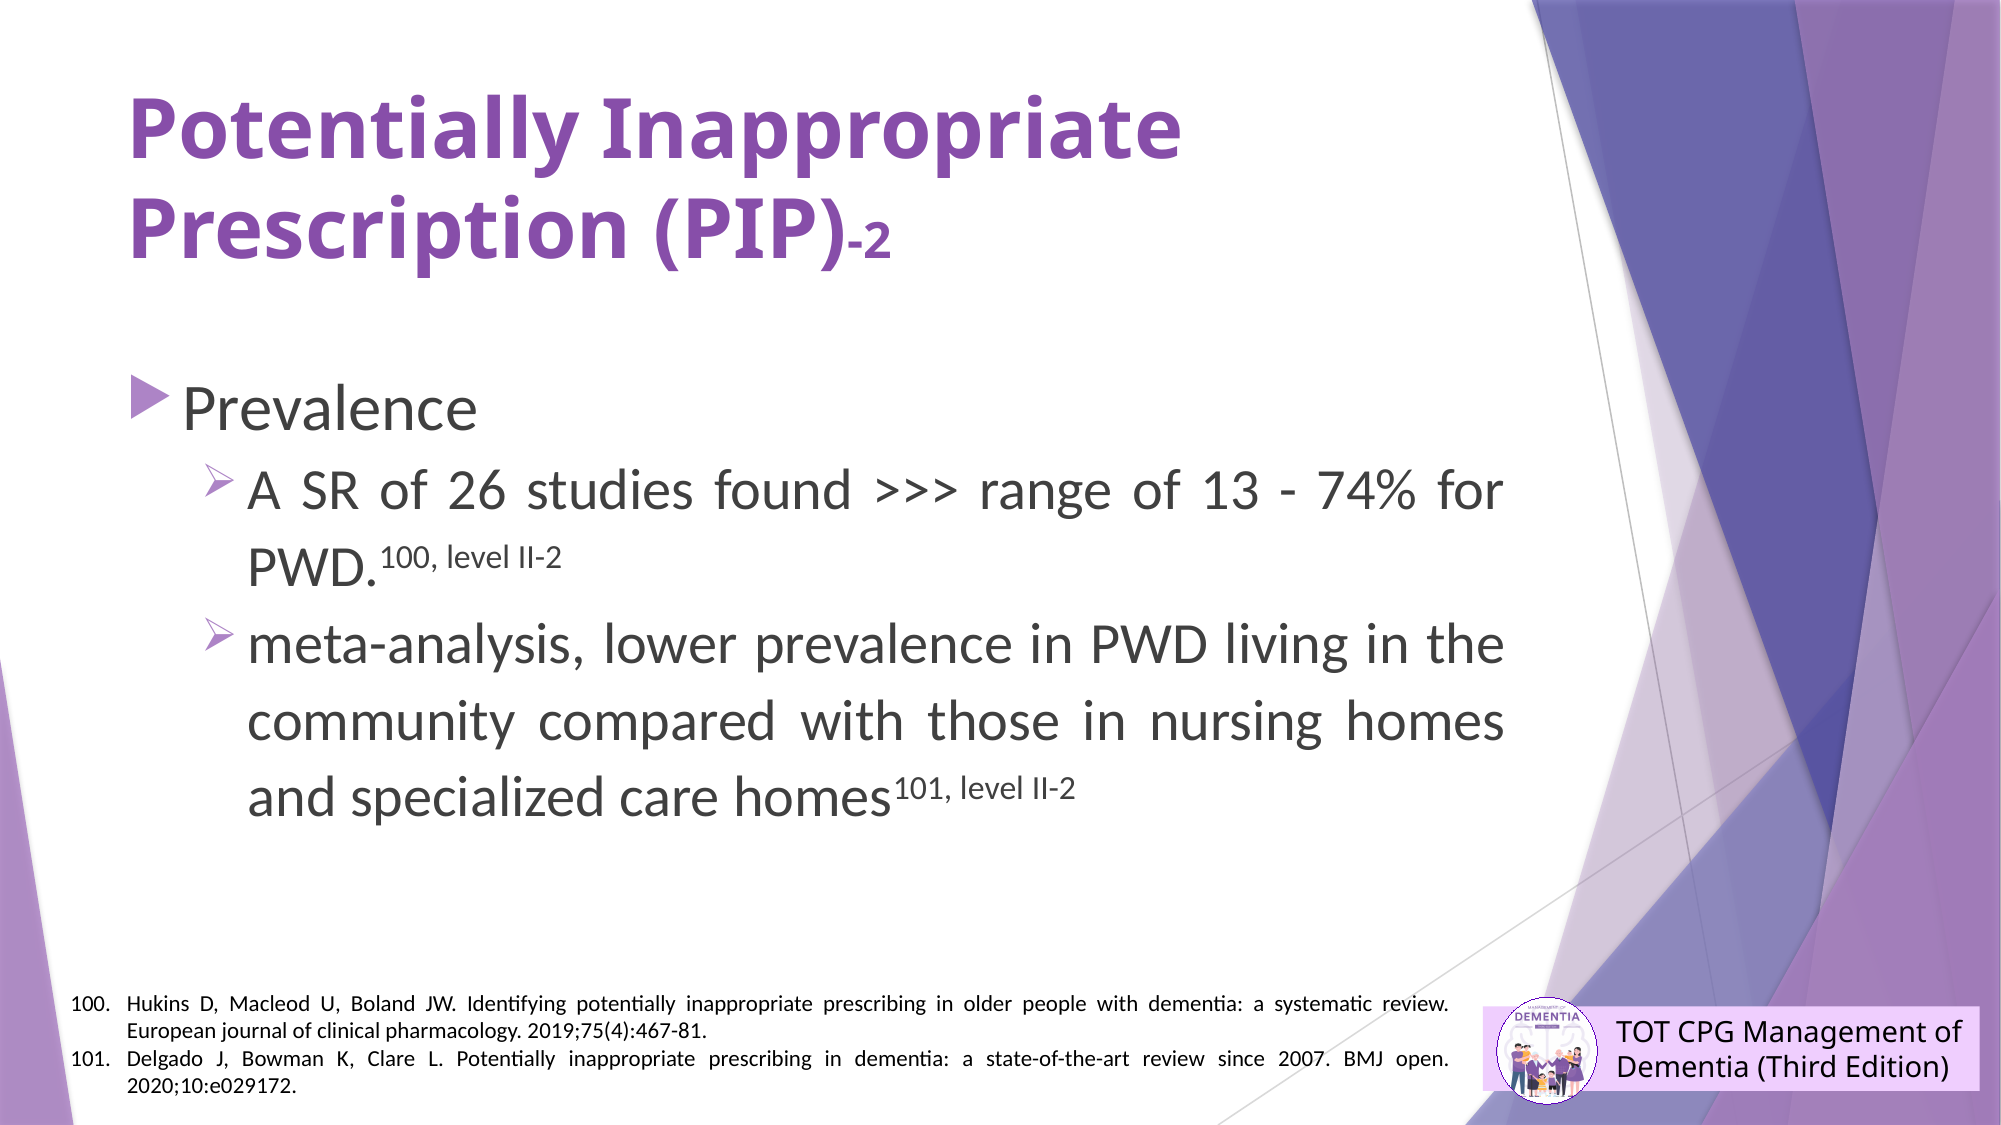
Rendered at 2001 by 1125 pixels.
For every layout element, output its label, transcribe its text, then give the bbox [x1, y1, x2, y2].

title Potentially Inappropriate Prescription (PIP)-2 [111, 67, 1522, 285]
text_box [1482, 996, 1981, 1105]
text_box Hukins D, Macleod U, Boland JW. Identifying potentially inappropriate prescribing in older people with dementia: a systematic review. European journal of clinical pharmacology. 2019;75(4):467-81. Delgado J, Bowman K, Clare L. Potentially inappropriate prescribing in dementia: a state-of-the-art review since 2007. BMJ open. 2020;10:e029172. [55, 980, 1466, 1106]
list Prevalence A SR of 26 studies found >>> range of 13 - 74% for PWD.100, level II-2 meta-analysis, lower prevalence in PWD living in the community compared with those in nursing homes and specialized care homes101, level II-2 [111, 348, 1522, 986]
